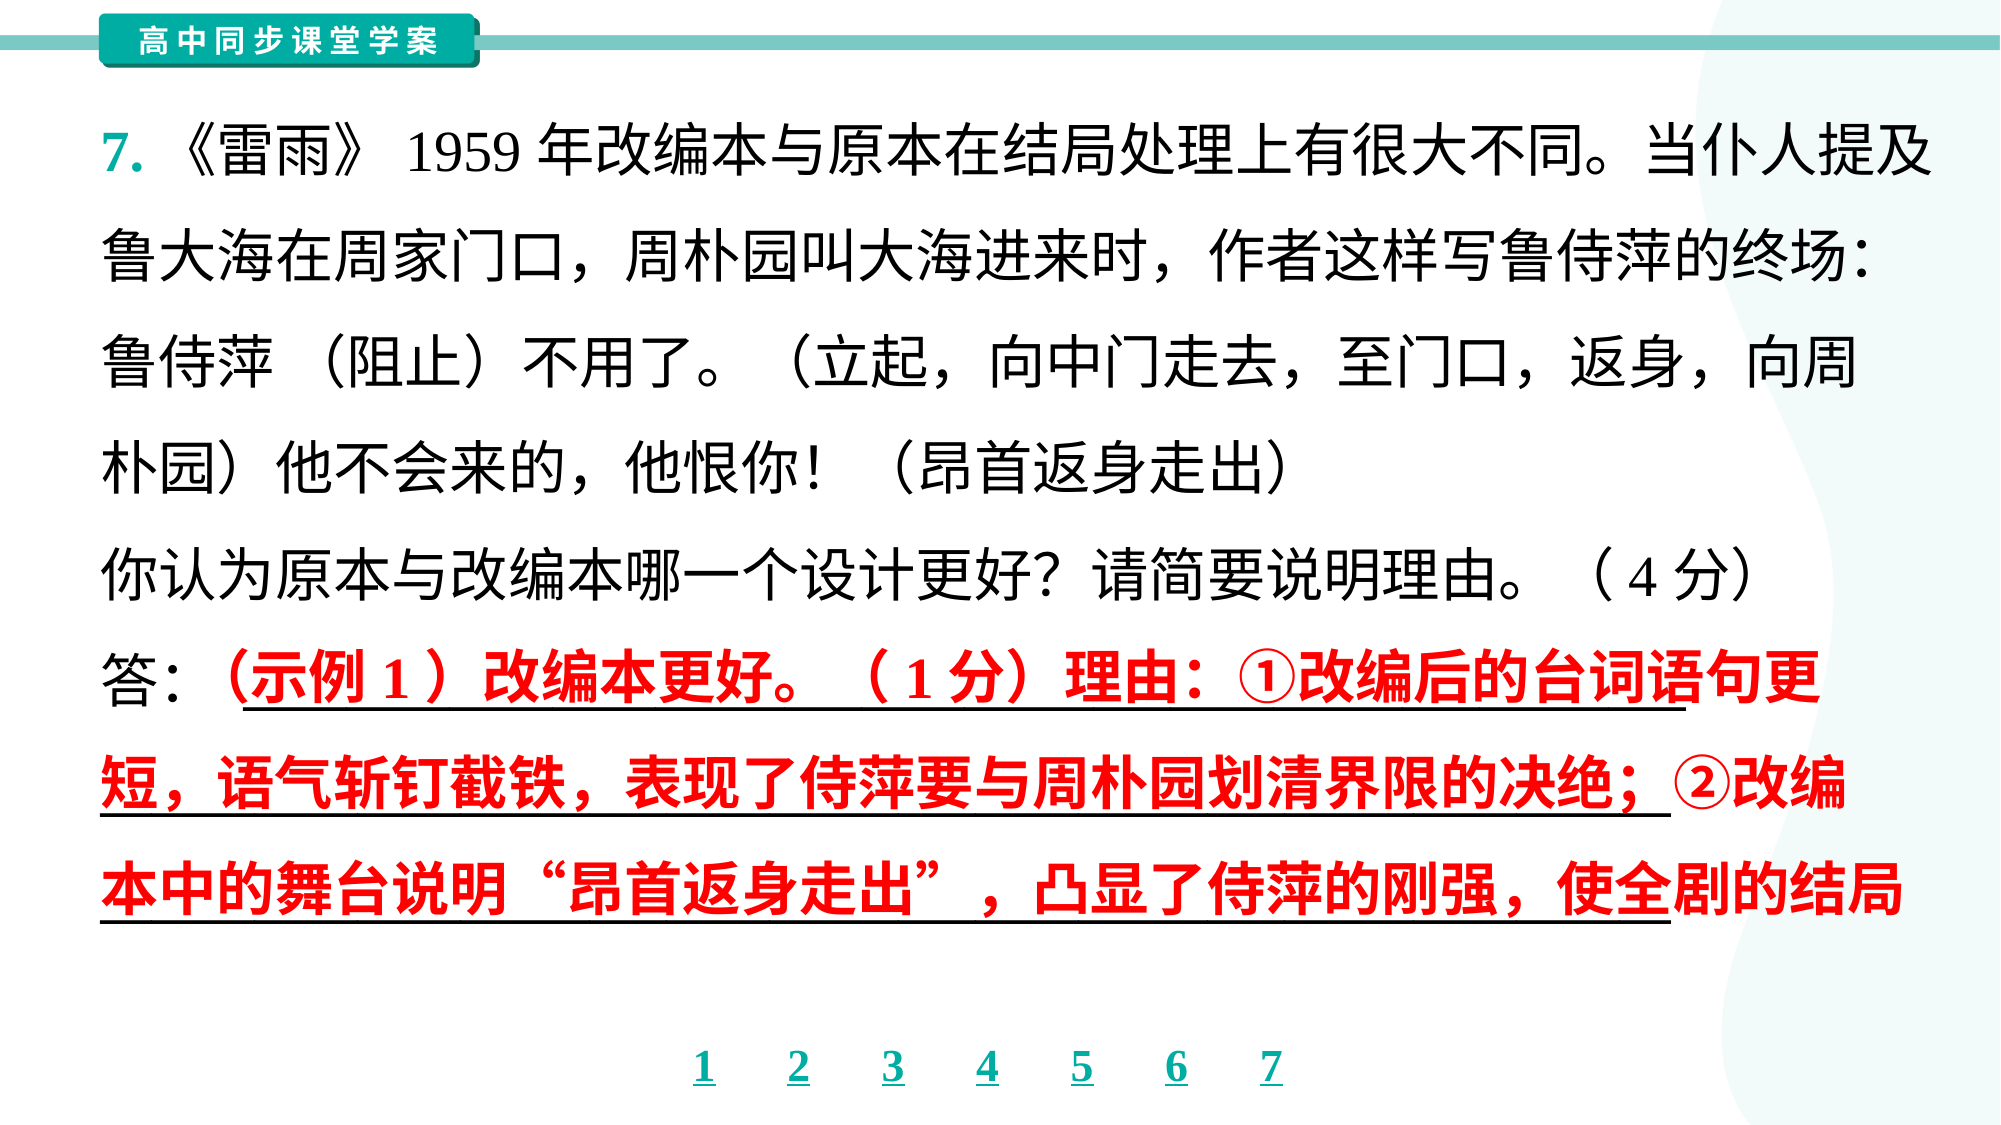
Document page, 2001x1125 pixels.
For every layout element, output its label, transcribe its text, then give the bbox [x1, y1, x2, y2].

text_box （示例1）改编本更好。（1分）理由：①改编后的台词语句更 短，语气斩钉截铁，表现了侍萍要与周朴园划清界限的决绝；②改编 本中的舞台说明“昂首返身走出”，凸显了侍萍的刚强，使全剧的结局 [100, 603, 1899, 923]
text_box 7.《雷雨》1959年改编本与原本在结局处理上有很大不同。当仆人提及 鲁大海在周家门口，周朴园叫大海进来时，作者这样写鲁侍萍的终场： 鲁侍萍 （阻止）不用了。（立起，向中门走去，至门口，返身，向周 朴园）他不会来的，他恨你！（昂首返身走出） 你认为原本与改编本哪一个设计更好？请简要说明理由。（4分） 答： ________________________________________________________ _____________________________________________________________ _____________________________________________________________ [100, 76, 1899, 603]
text_box 7.《雷雨》1959年改编本与原本在结局处理上有很大不同。当仆人提及 鲁大海在周家门口，周朴园叫大海进来时，作者这样写鲁侍萍的终场： 鲁侍萍 （阻止）不用了。（立起，向中门走去，至门口，返身，向周 朴园）他不会来的，他恨你！（昂首返身走出） 你认为原本与改编本哪一个设计更好？请简要说明理由。（4分） 答： ________________________________________________________ _____________________________________________________________ _____________________________________________________________ [100, 923, 1899, 927]
picture [0, 0, 2000, 1125]
